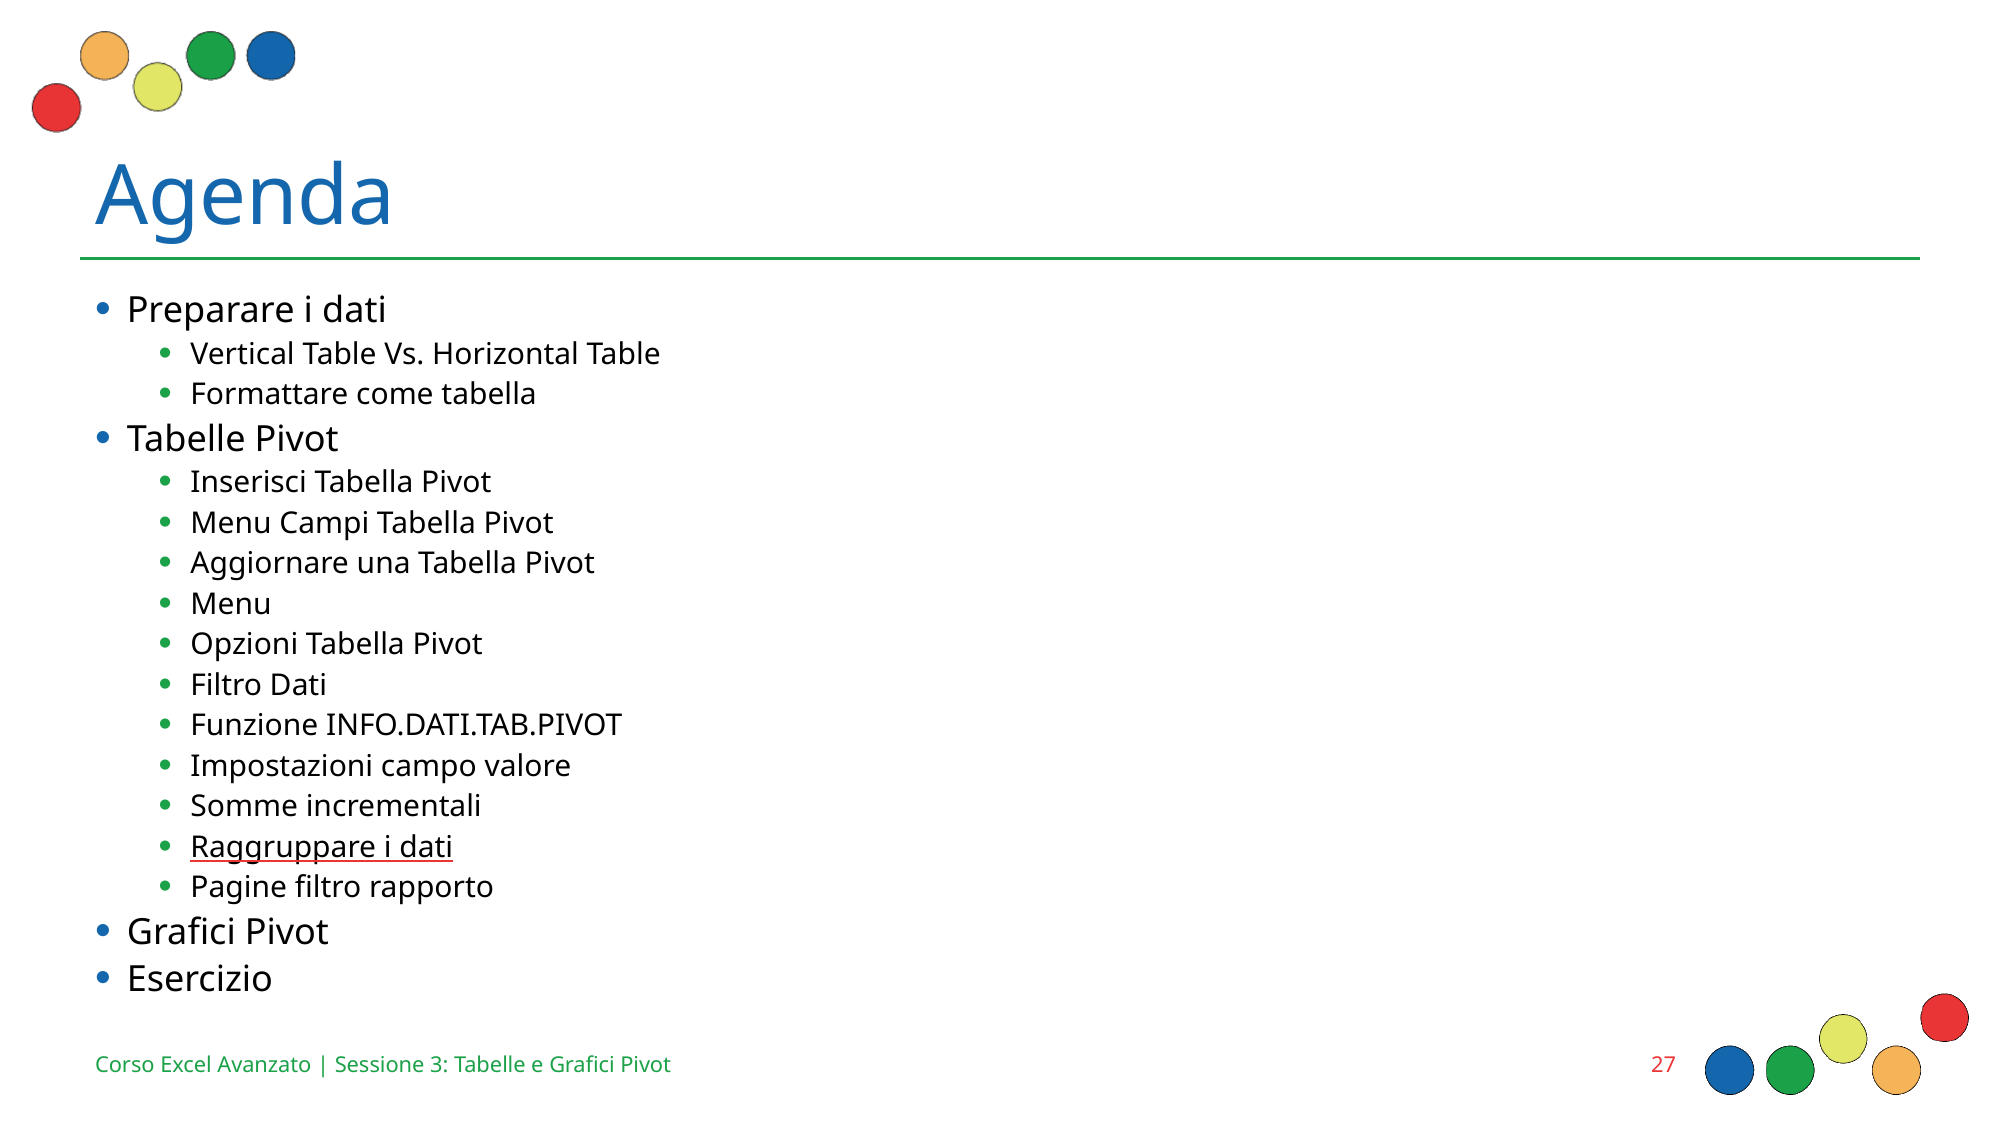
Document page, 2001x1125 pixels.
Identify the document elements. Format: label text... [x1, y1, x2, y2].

picture [29, 30, 295, 135]
slide_number 27 [1583, 1035, 1692, 1096]
title Agenda [80, 123, 1920, 259]
list Preparare i dati Vertical Table Vs. Horizontal Table Formattare come tabella Tabelle Pivot Inserisci Tabella Pivot Menu Campi Tabella Pivot Aggiornare una Tabella Pivot Menu Opzioni Tabella Pivot Filtro Dati Funzione INFO.DATI.TAB.PIVOT Impostazioni campo valore Somme incrementali Raggruppare i dati Pagine filtro rapporto Grafici Pivot Esercizio [80, 278, 1920, 1011]
picture [1704, 990, 1971, 1096]
footer Corso Excel Avanzato | Sessione 3: Tabelle e Grafici Pivot [80, 1035, 1571, 1096]
